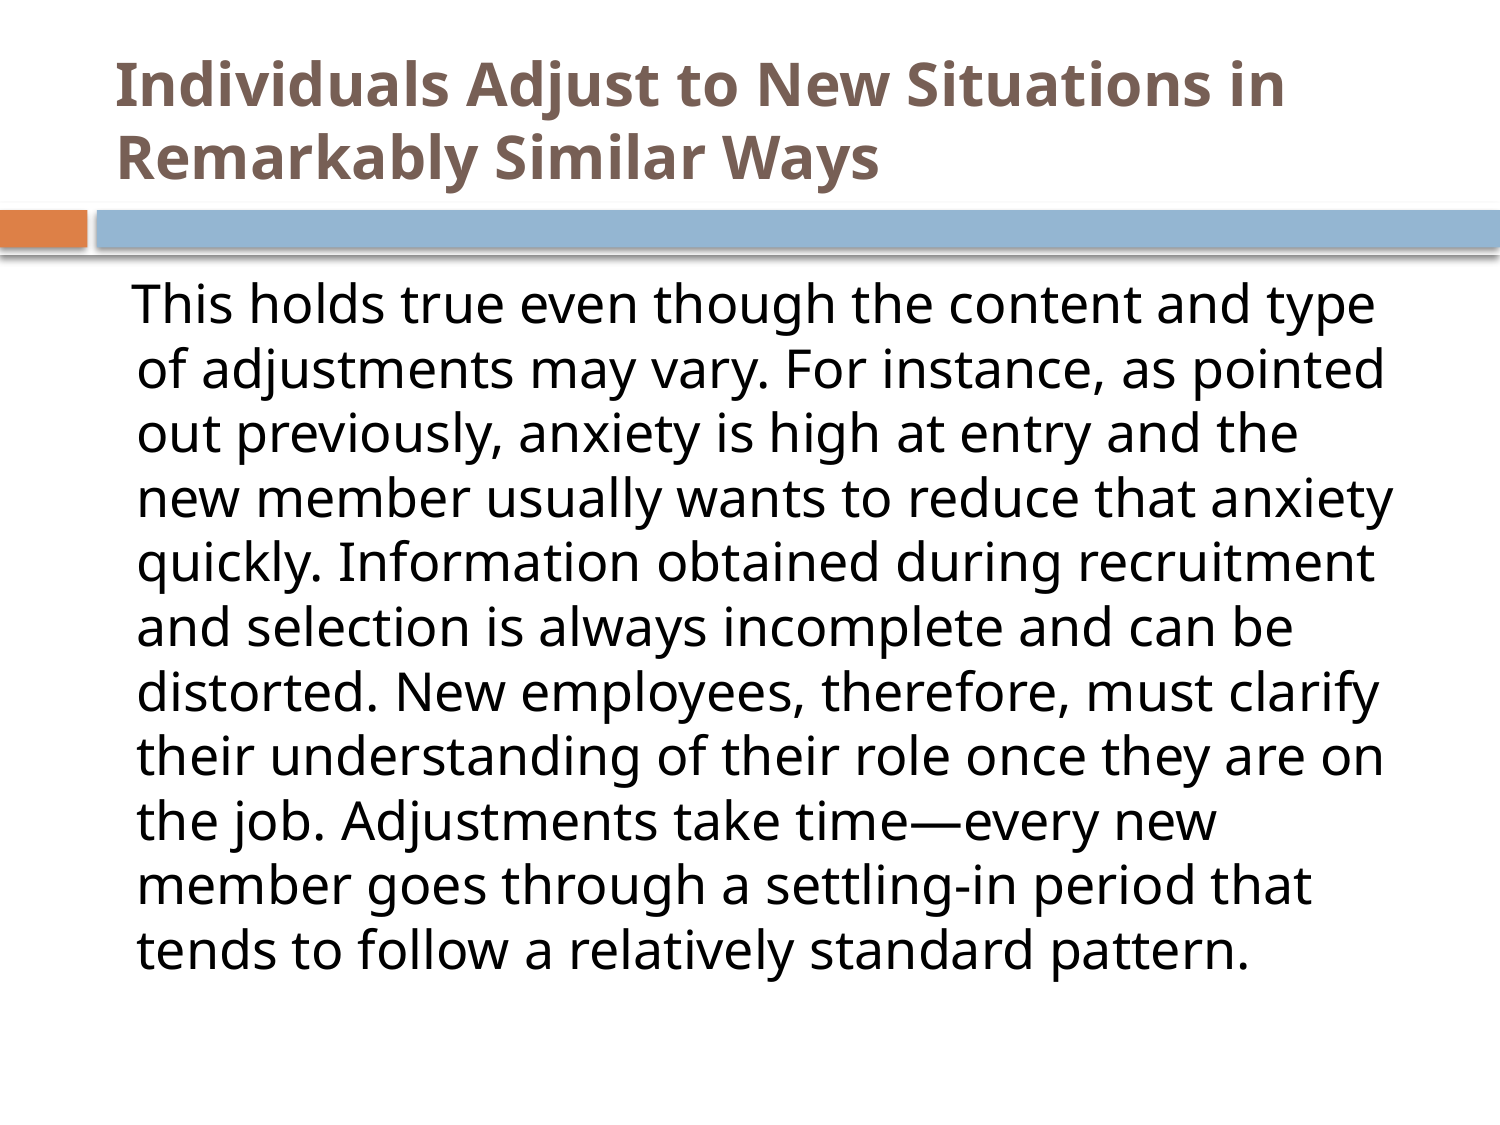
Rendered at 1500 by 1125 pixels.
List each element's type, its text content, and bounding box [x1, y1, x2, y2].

list This holds true even though the content and type of adjustments may vary. For instance, as pointed out previously, anxiety is high at entry and the new member usually wants to reduce that anxiety quickly. Information obtained during recruitment and selection is always incomplete and can be distorted. New employees, therefore, must clarify their understanding of their role once they are on the job. Adjustments take time—every new member goes through a settling-in period that tends to follow a relatively standard pattern. [75, 262, 1425, 1050]
title Individuals Adjust to New Situations in Remarkably Similar Ways [100, 37, 1438, 200]
